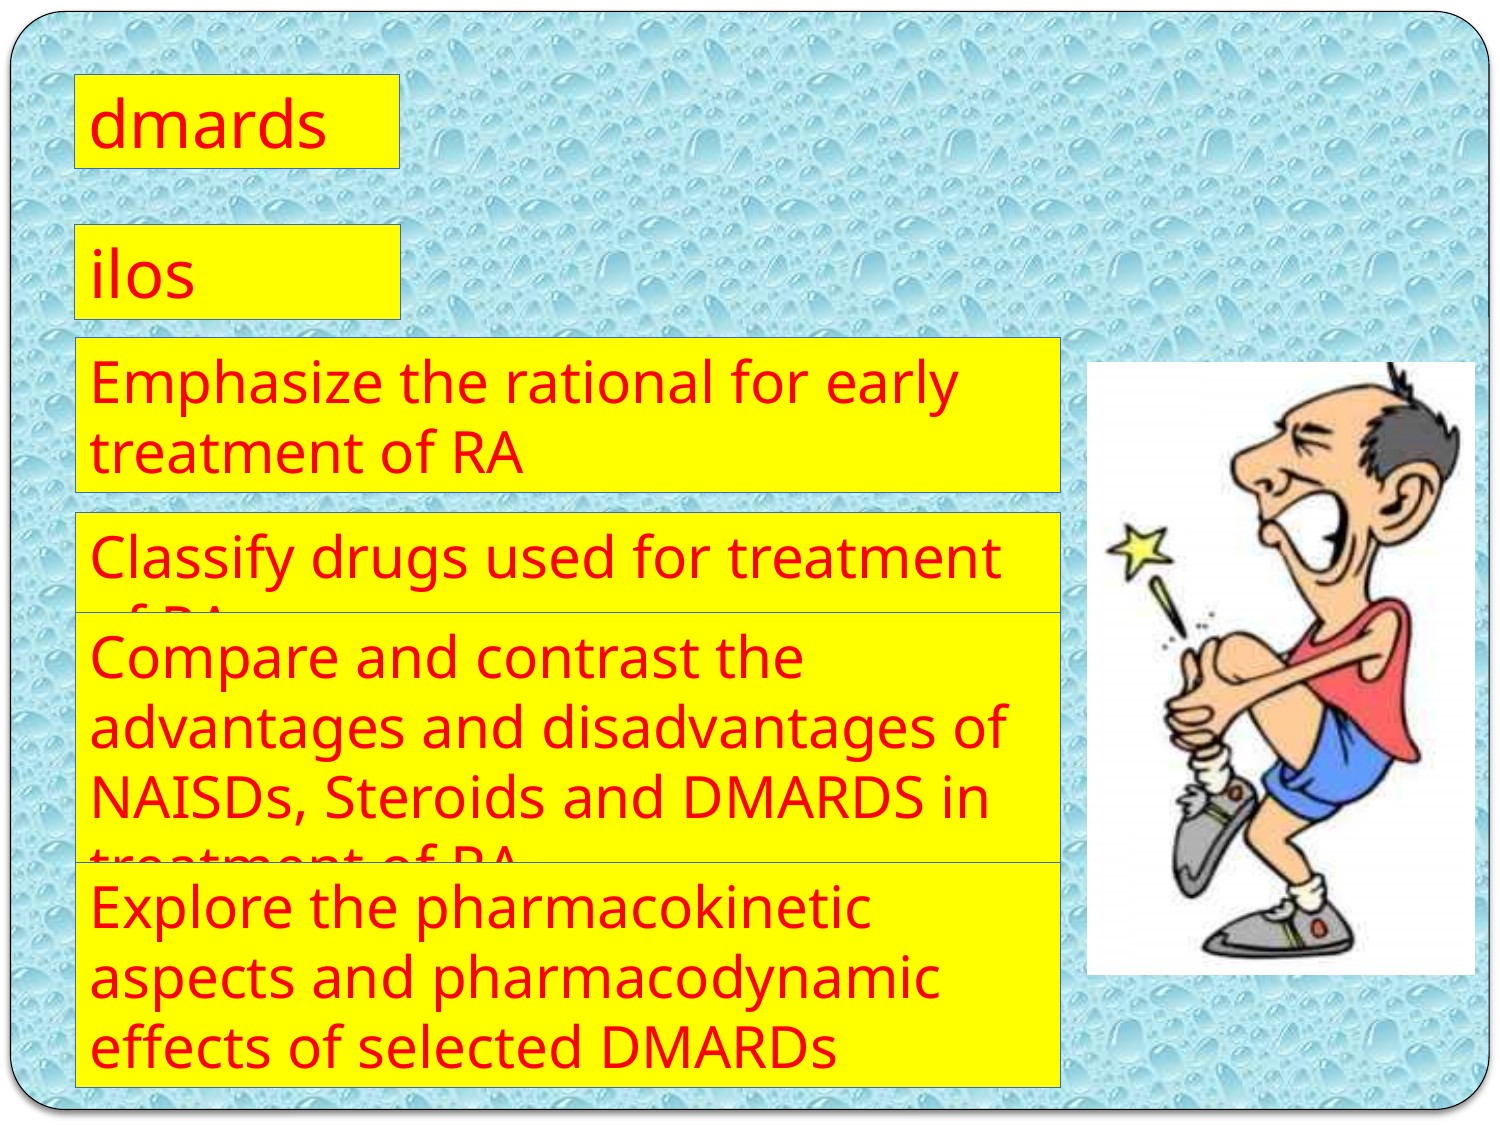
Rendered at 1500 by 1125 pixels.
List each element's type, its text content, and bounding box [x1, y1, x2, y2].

text_box Classify drugs used for treatment of RA [75, 512, 1061, 612]
picture [12, 12, 1488, 1108]
text_box Compare and contrast the advantages and disadvantages of NAISDs, Steroids and DMARDS in treatment of RA [75, 612, 1061, 862]
text_box dmards [74, 74, 400, 169]
text_box Explore the pharmacokinetic aspects and pharmacodynamic effects of selected DMARDs [75, 862, 1061, 1088]
text_box Emphasize the rational for early treatment of RA [75, 337, 1061, 493]
text_box ilos [74, 224, 401, 320]
